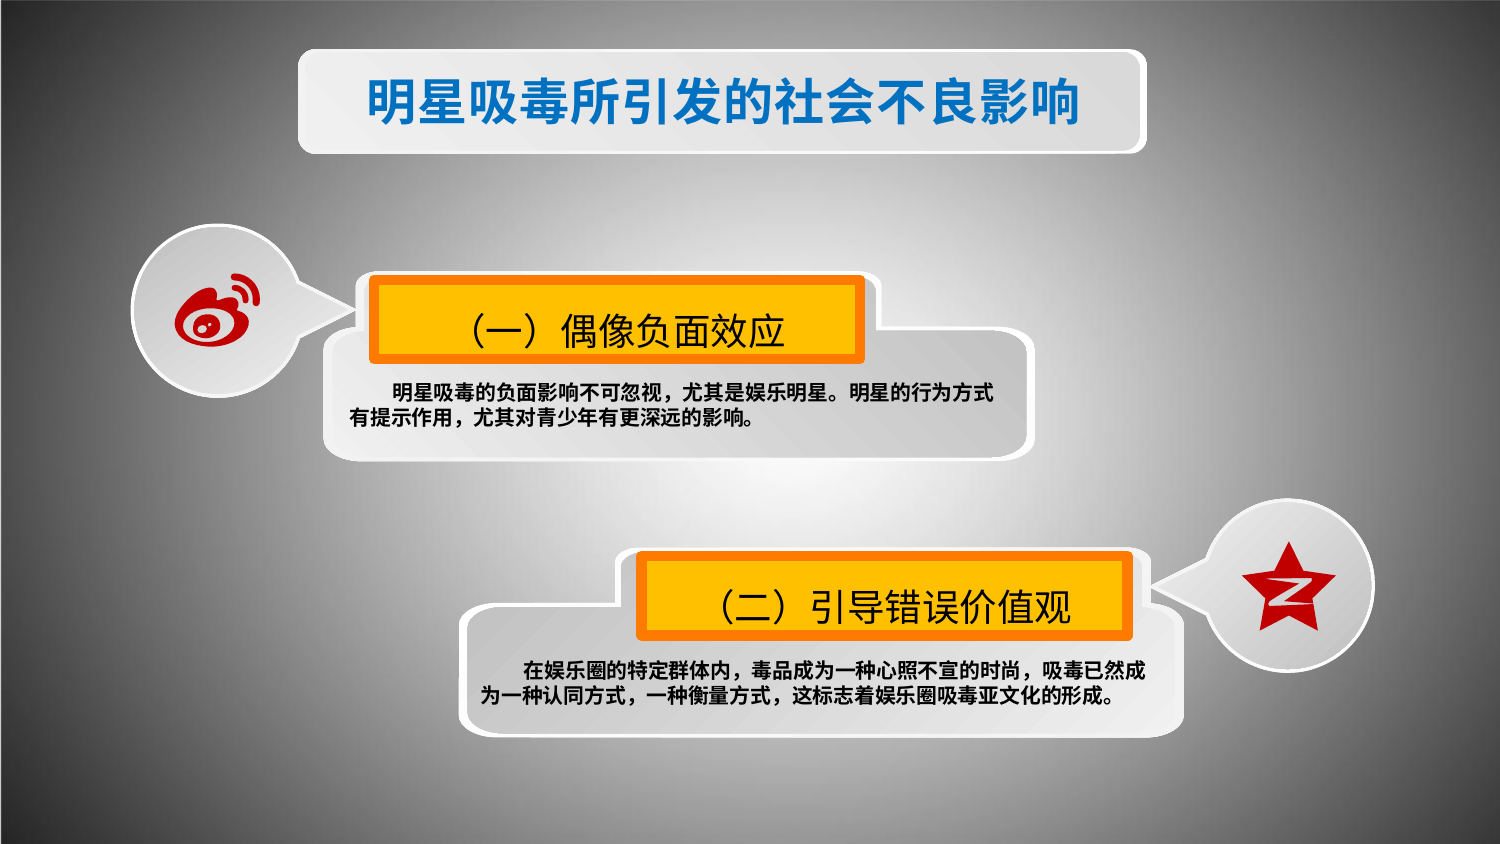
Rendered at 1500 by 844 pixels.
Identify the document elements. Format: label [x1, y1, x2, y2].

text_box [298, 49, 1148, 154]
picture [2, 1, 1500, 844]
text_box [156, 197, 331, 424]
text_box [1174, 472, 1349, 699]
text_box [323, 271, 1035, 462]
text_box [173, 273, 260, 348]
text_box [458, 547, 1184, 738]
